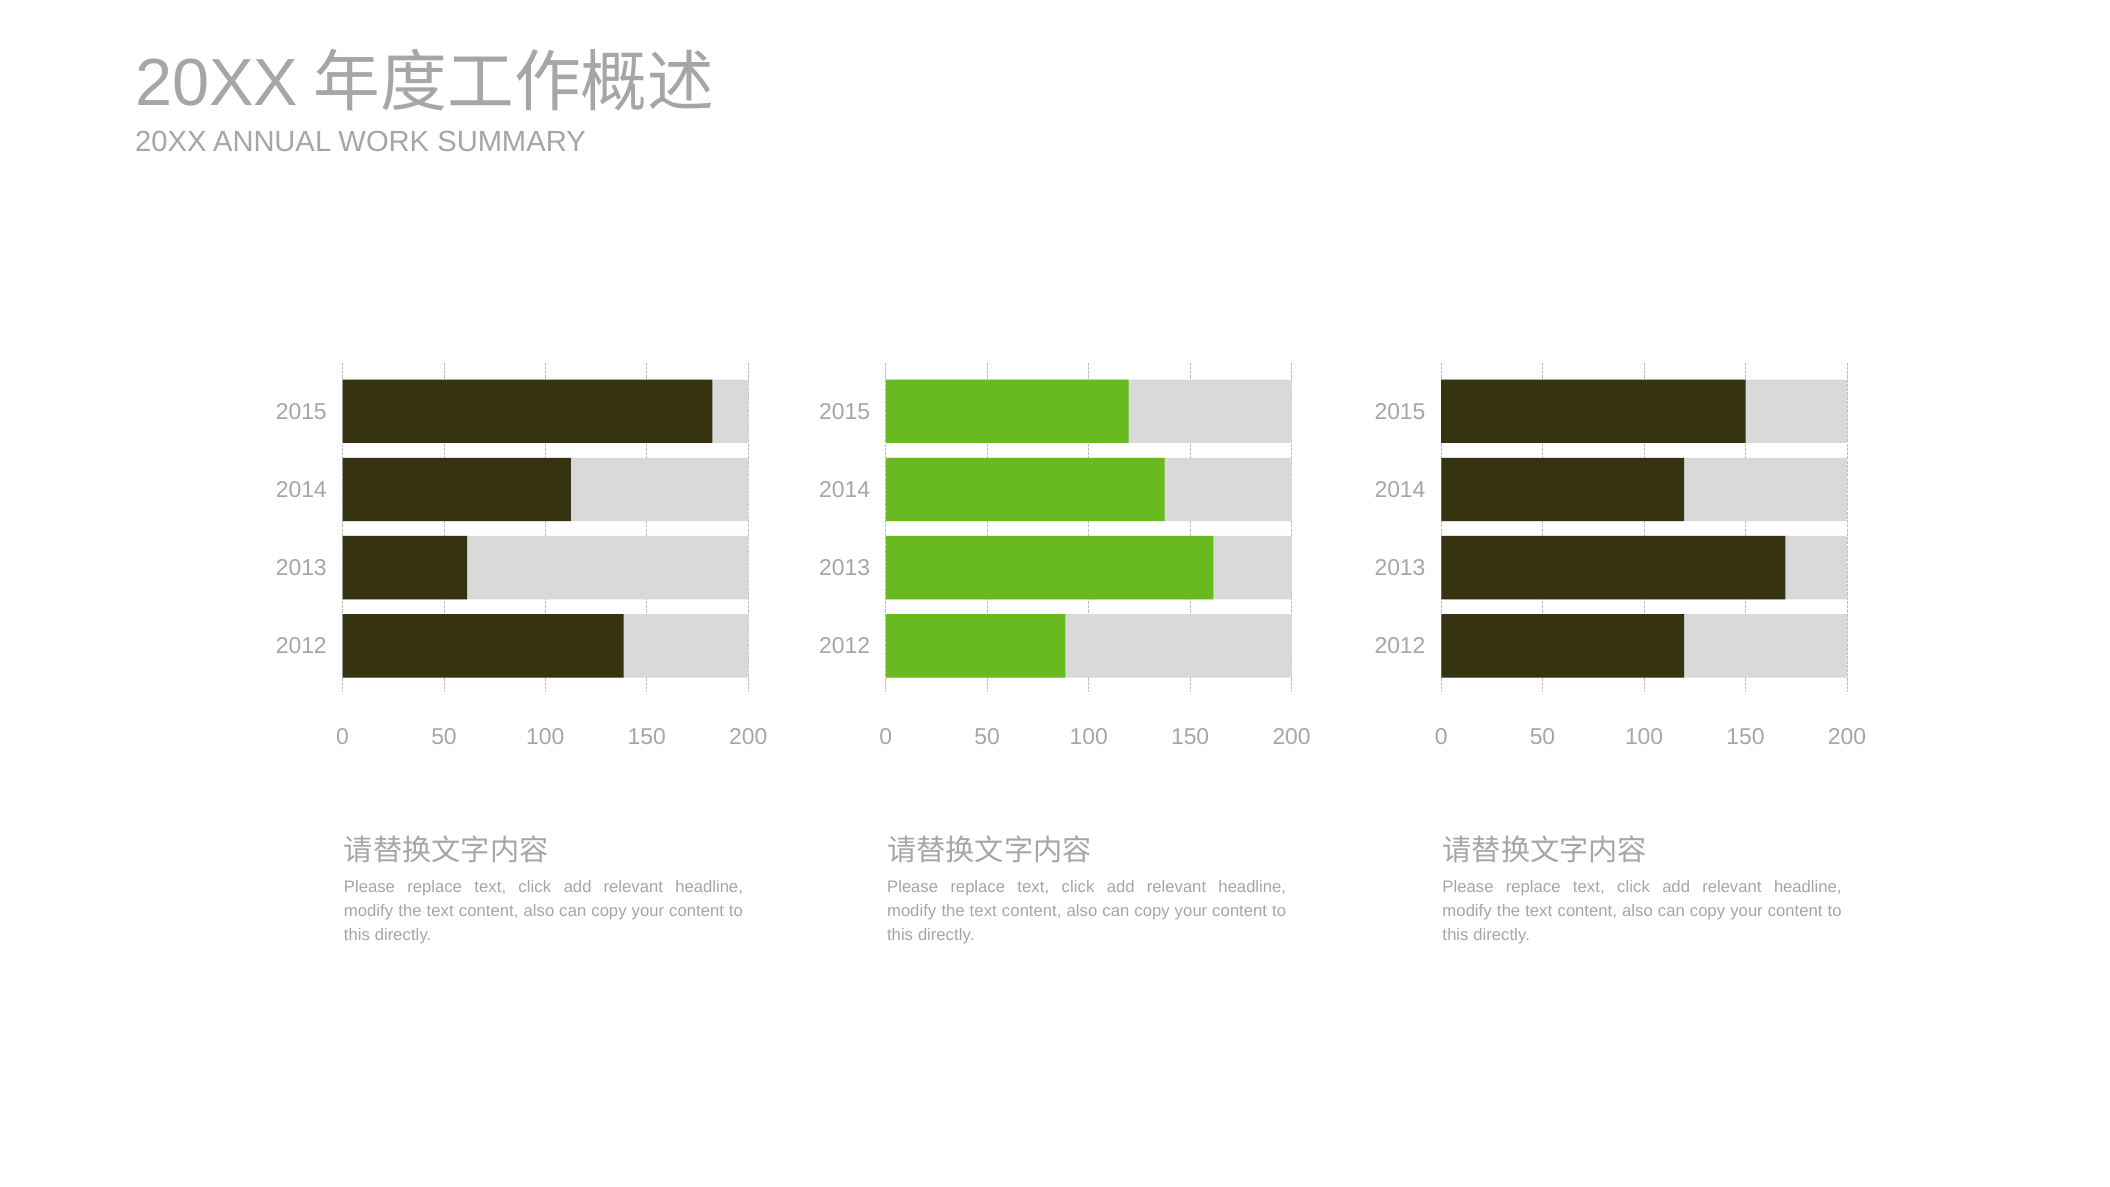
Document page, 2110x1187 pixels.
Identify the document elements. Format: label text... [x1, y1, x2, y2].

text_box 20XX ANNUAL WORK SUMMARY [135, 122, 596, 158]
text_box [803, 362, 1327, 758]
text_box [260, 362, 783, 758]
text_box Please replace text, click add relevant headline, modify the text content, also can copy your content to this directly. [1442, 871, 1843, 944]
text_box 请替换文字内容 [1442, 823, 1716, 866]
text_box 请替换文字内容 [343, 823, 617, 866]
text_box 20XX年度工作概述 [135, 38, 783, 119]
text_box Please replace text, click add relevant headline, modify the text content, also can copy your content to this directly. [343, 871, 744, 944]
text_box 请替换文字内容 [887, 823, 1161, 866]
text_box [1358, 362, 1882, 758]
text_box Please replace text, click add relevant headline, modify the text content, also can copy your content to this directly. [887, 871, 1287, 944]
